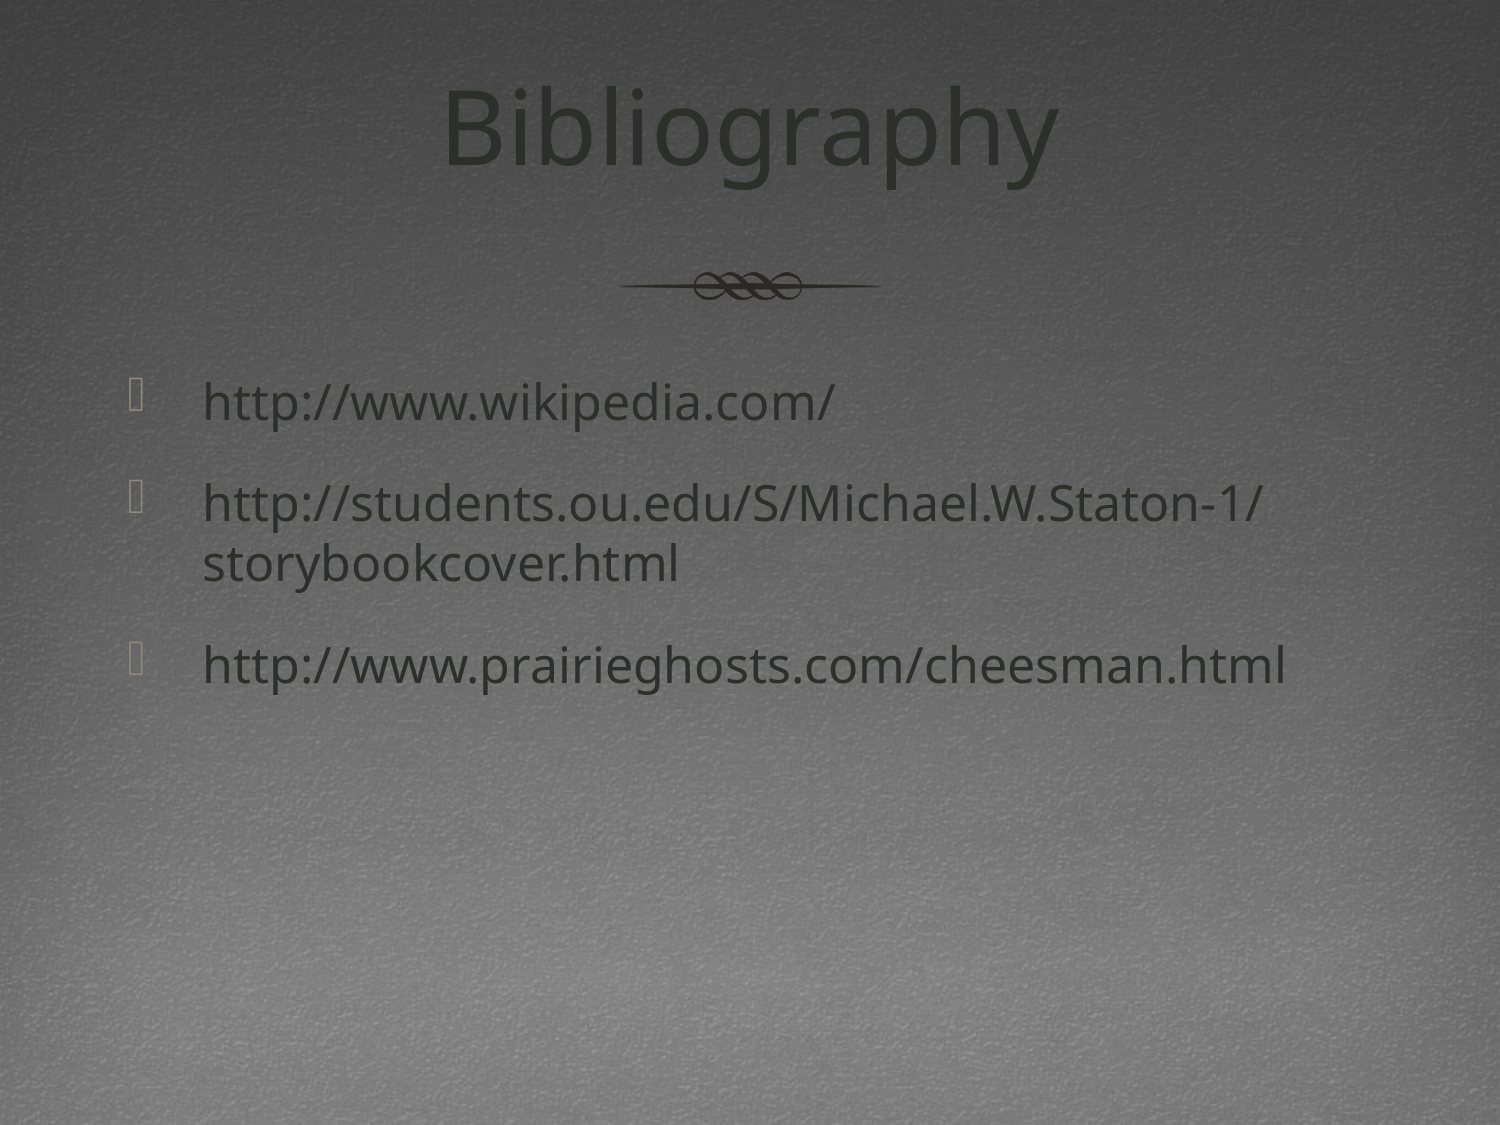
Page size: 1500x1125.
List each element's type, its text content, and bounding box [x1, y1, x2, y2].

picture [615, 272, 885, 300]
title Bibliography [112, 11, 1388, 236]
list http://www.wikipedia.com/ http://students.ou.edu/S/Michael.W.Staton-1/storybookcover.html http://www.prairieghosts.com/cheesman.html [112, 362, 1388, 963]
